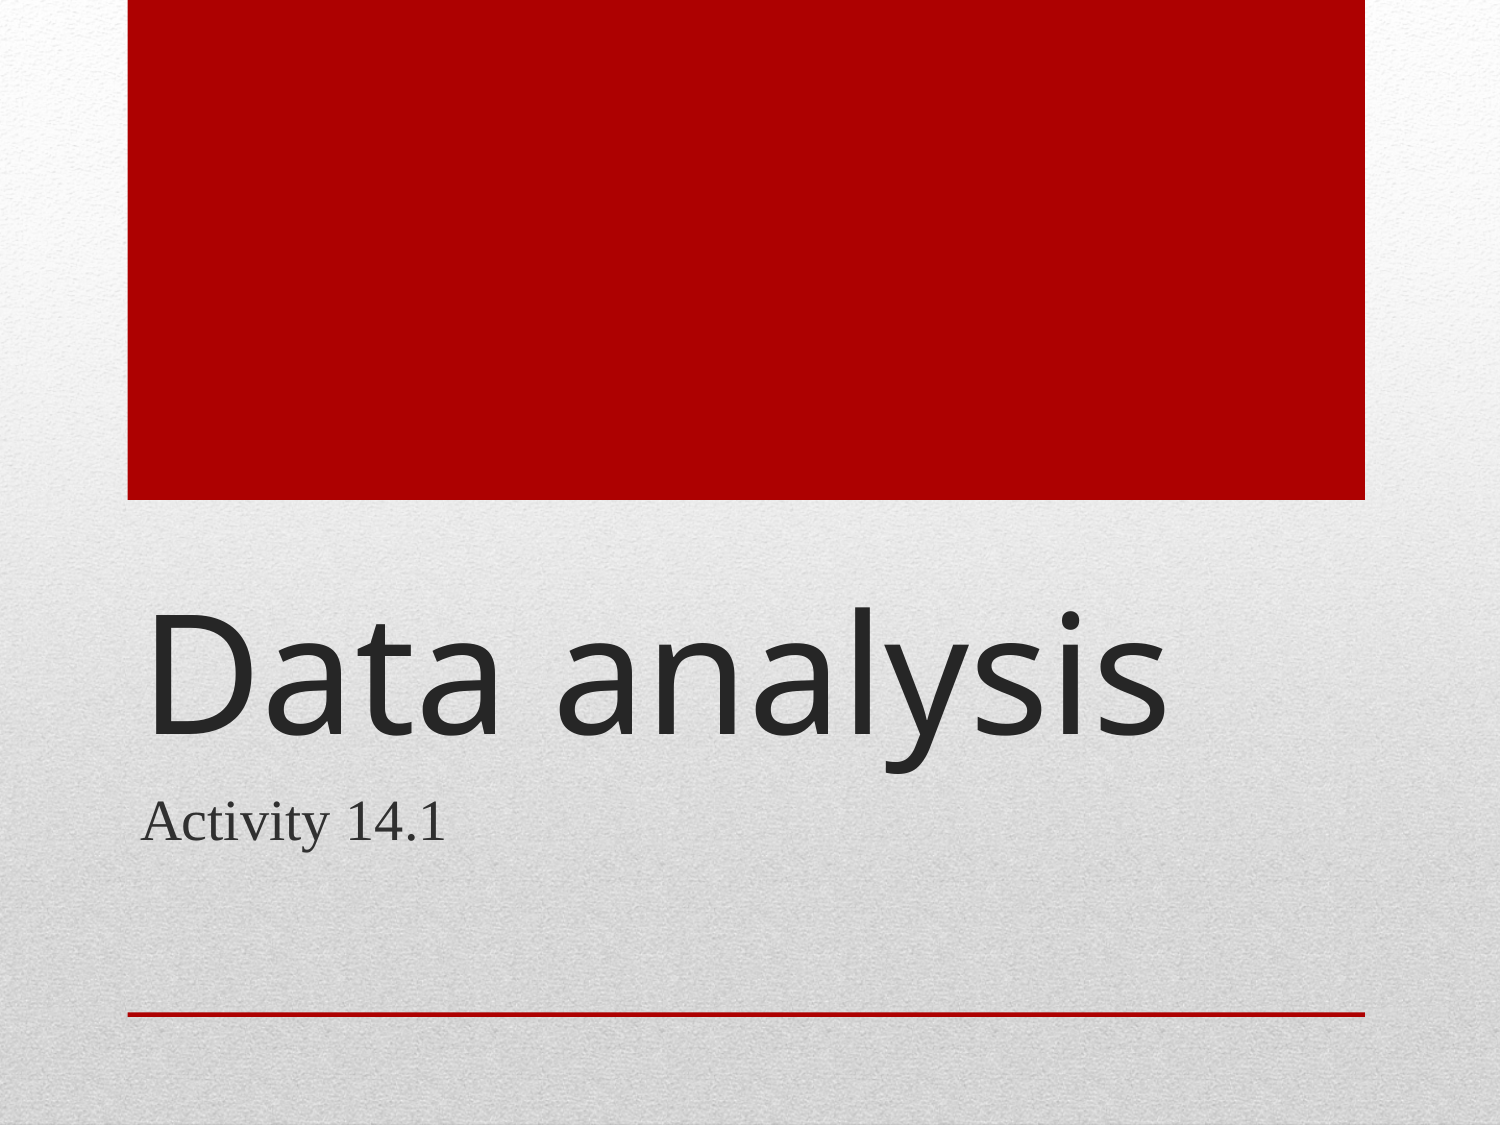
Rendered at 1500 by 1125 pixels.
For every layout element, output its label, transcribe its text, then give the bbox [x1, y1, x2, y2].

subtitle Activity 14.1 [125, 774, 1250, 938]
title Data analysis [125, 525, 1363, 775]
